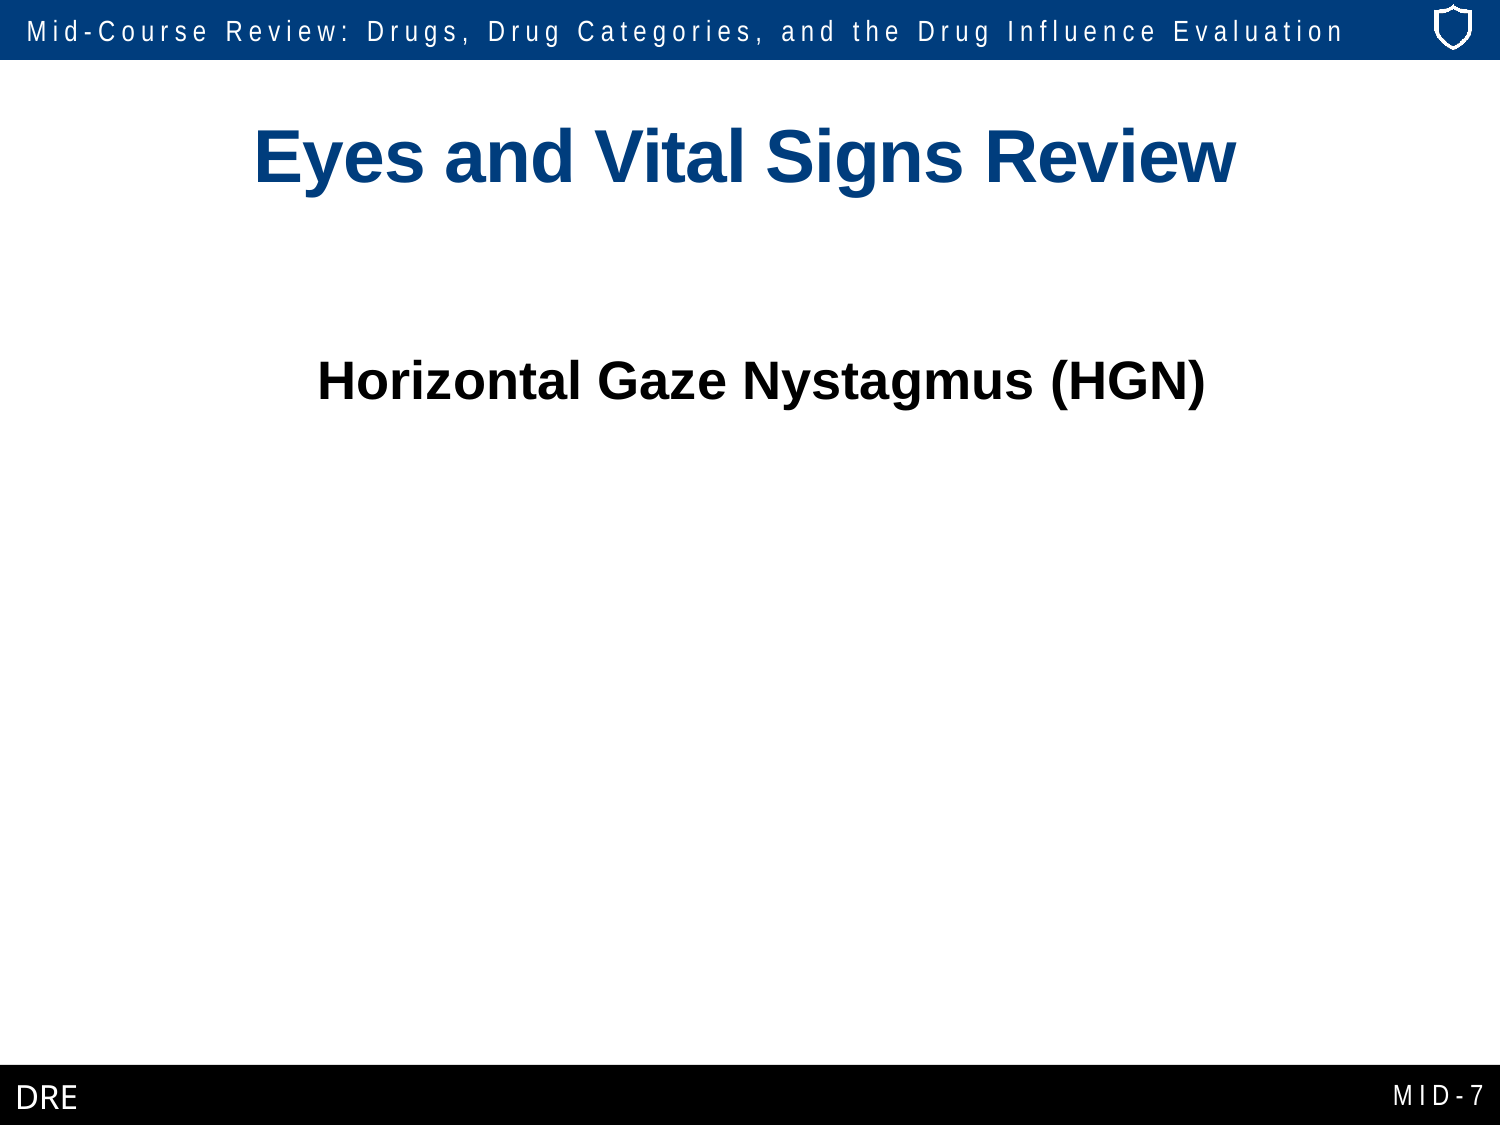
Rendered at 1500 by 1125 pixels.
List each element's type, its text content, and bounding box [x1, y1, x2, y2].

picture [1434, 4, 1472, 50]
list Horizontal Gaze Nystagmus (HGN) [85, 337, 1425, 980]
title Eyes and Vital Signs Review [85, 111, 1406, 207]
slide_number MID-7 [1218, 1063, 1499, 1124]
